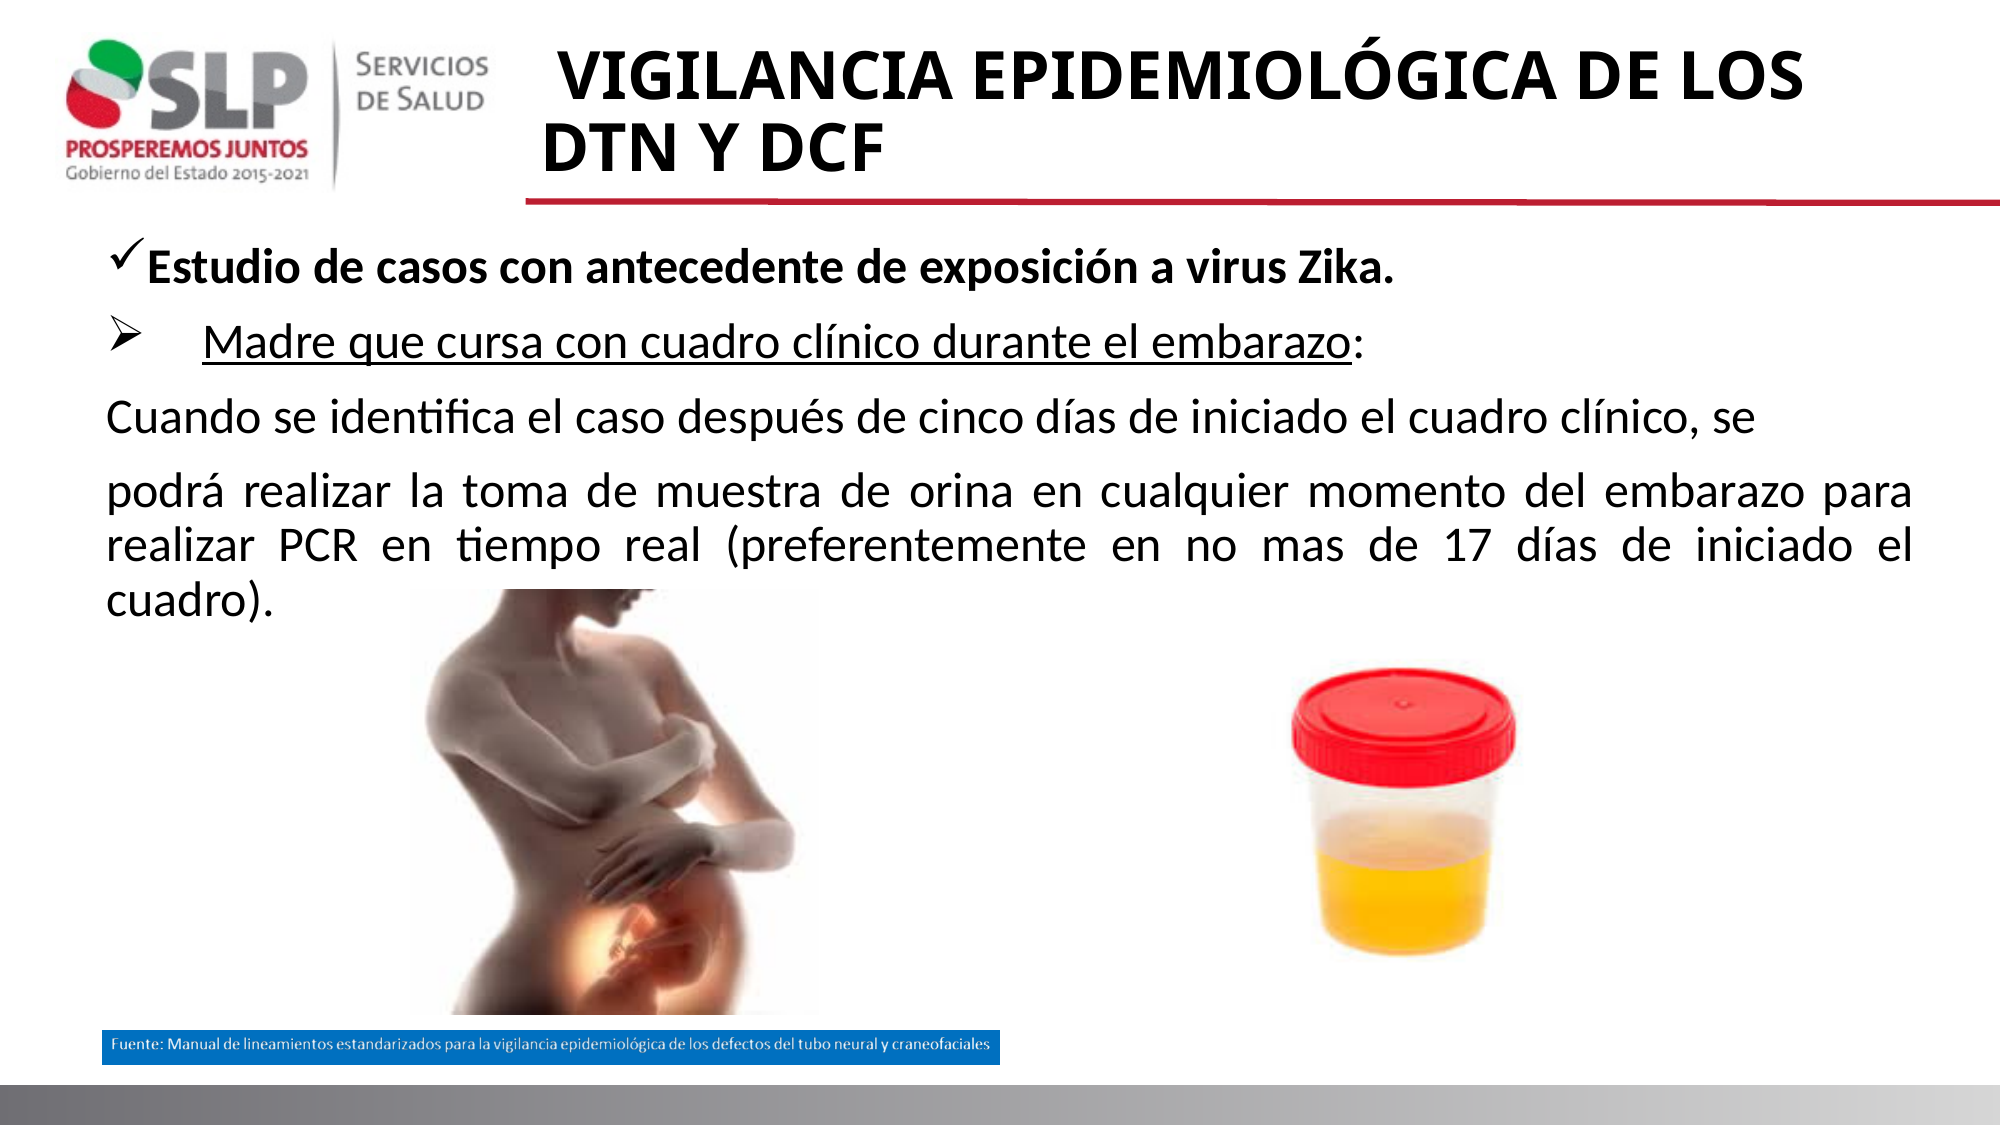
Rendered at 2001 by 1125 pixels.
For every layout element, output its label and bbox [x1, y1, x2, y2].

picture [410, 589, 819, 1015]
picture [1119, 642, 1680, 988]
text_box [0, 32, 2000, 1125]
picture [101, 1029, 1000, 1065]
